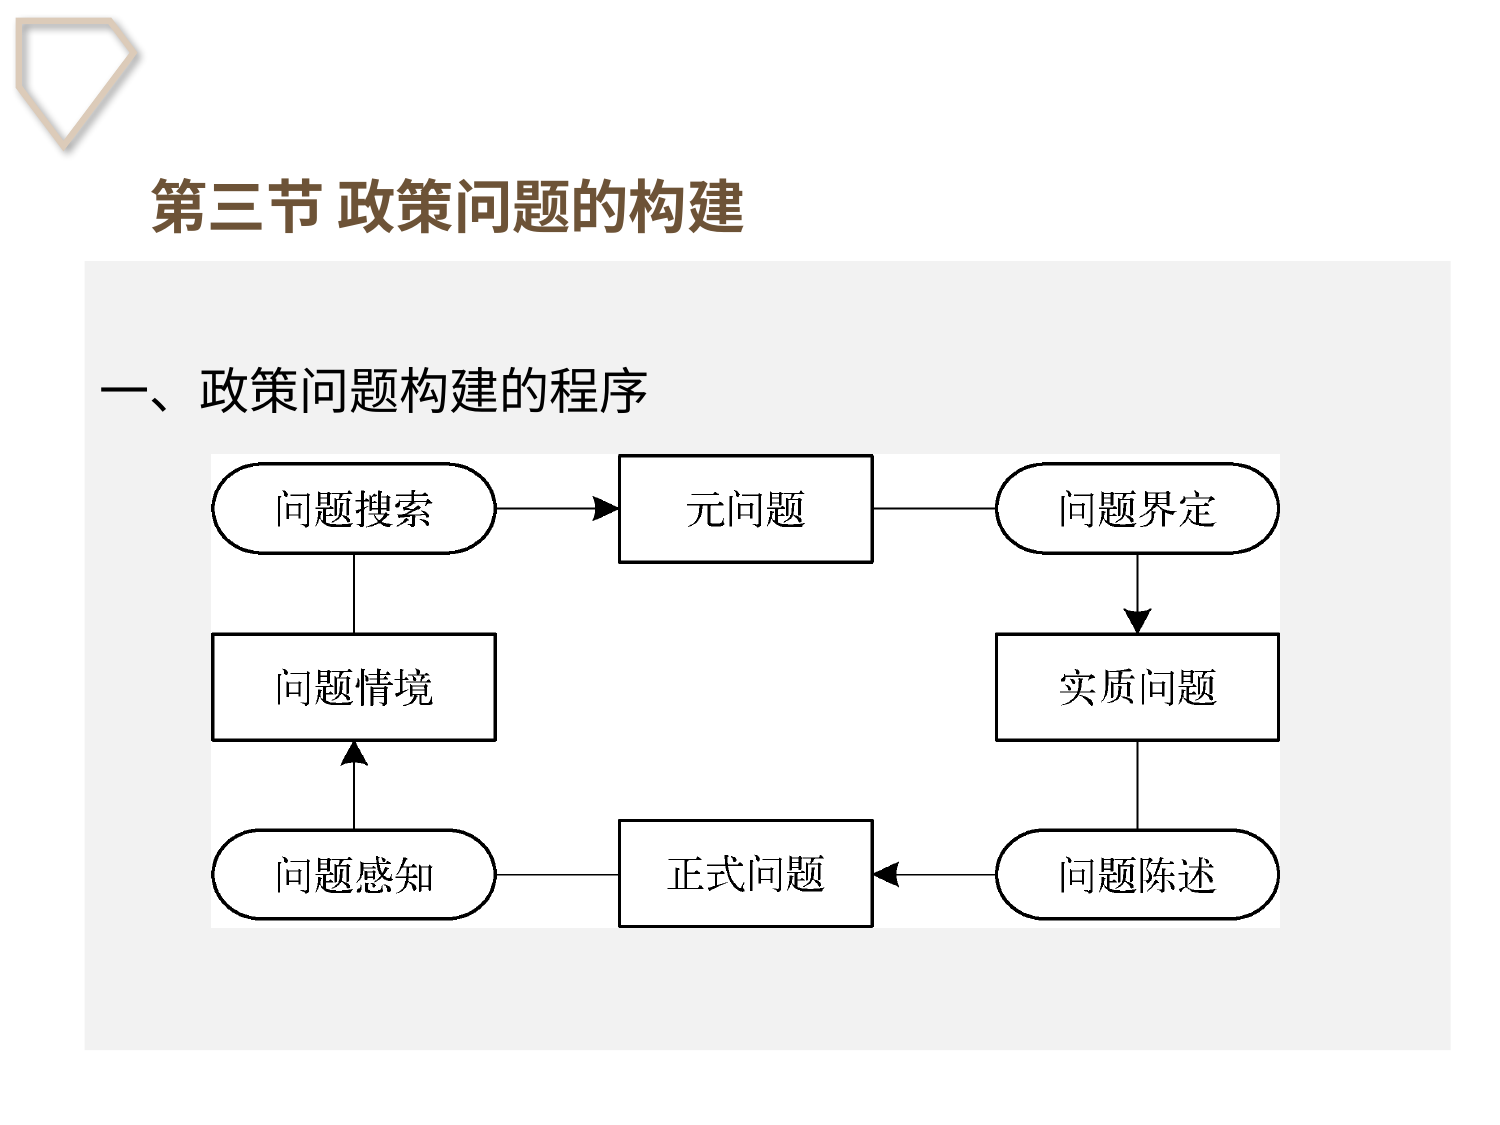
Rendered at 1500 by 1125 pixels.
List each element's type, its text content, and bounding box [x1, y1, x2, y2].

text_box 一、政策问题构建的程序 [84, 260, 1452, 1051]
picture [211, 454, 1280, 928]
text_box 第三节 政策问题的构建 [134, 162, 954, 248]
